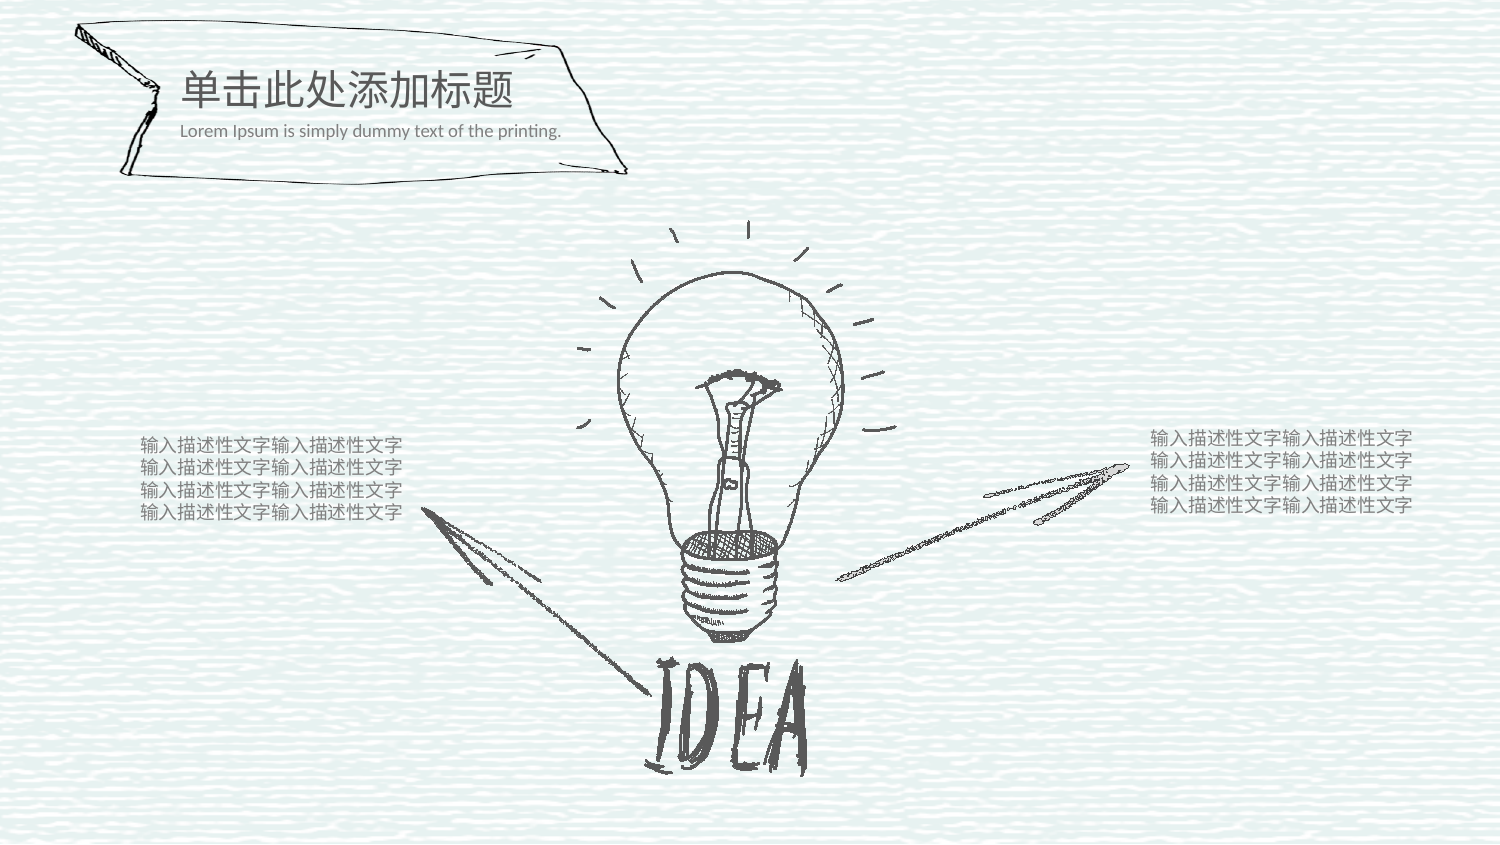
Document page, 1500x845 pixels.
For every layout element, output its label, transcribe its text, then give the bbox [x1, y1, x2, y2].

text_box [824, 495, 1139, 543]
text_box 输入描述性文字输入描述性文字 输入描述性文字输入描述性文字 输入描述性文字输入描述性文字 输入描述性文字输入描述性文字 [79, 427, 463, 552]
text_box 输入描述性文字输入描述性文字 输入描述性文字输入描述性文字 输入描述性文字输入描述性文字 输入描述性文字输入描述性文字 [1090, 421, 1474, 545]
picture [49, 0, 651, 247]
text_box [575, 219, 898, 795]
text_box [389, 581, 688, 618]
